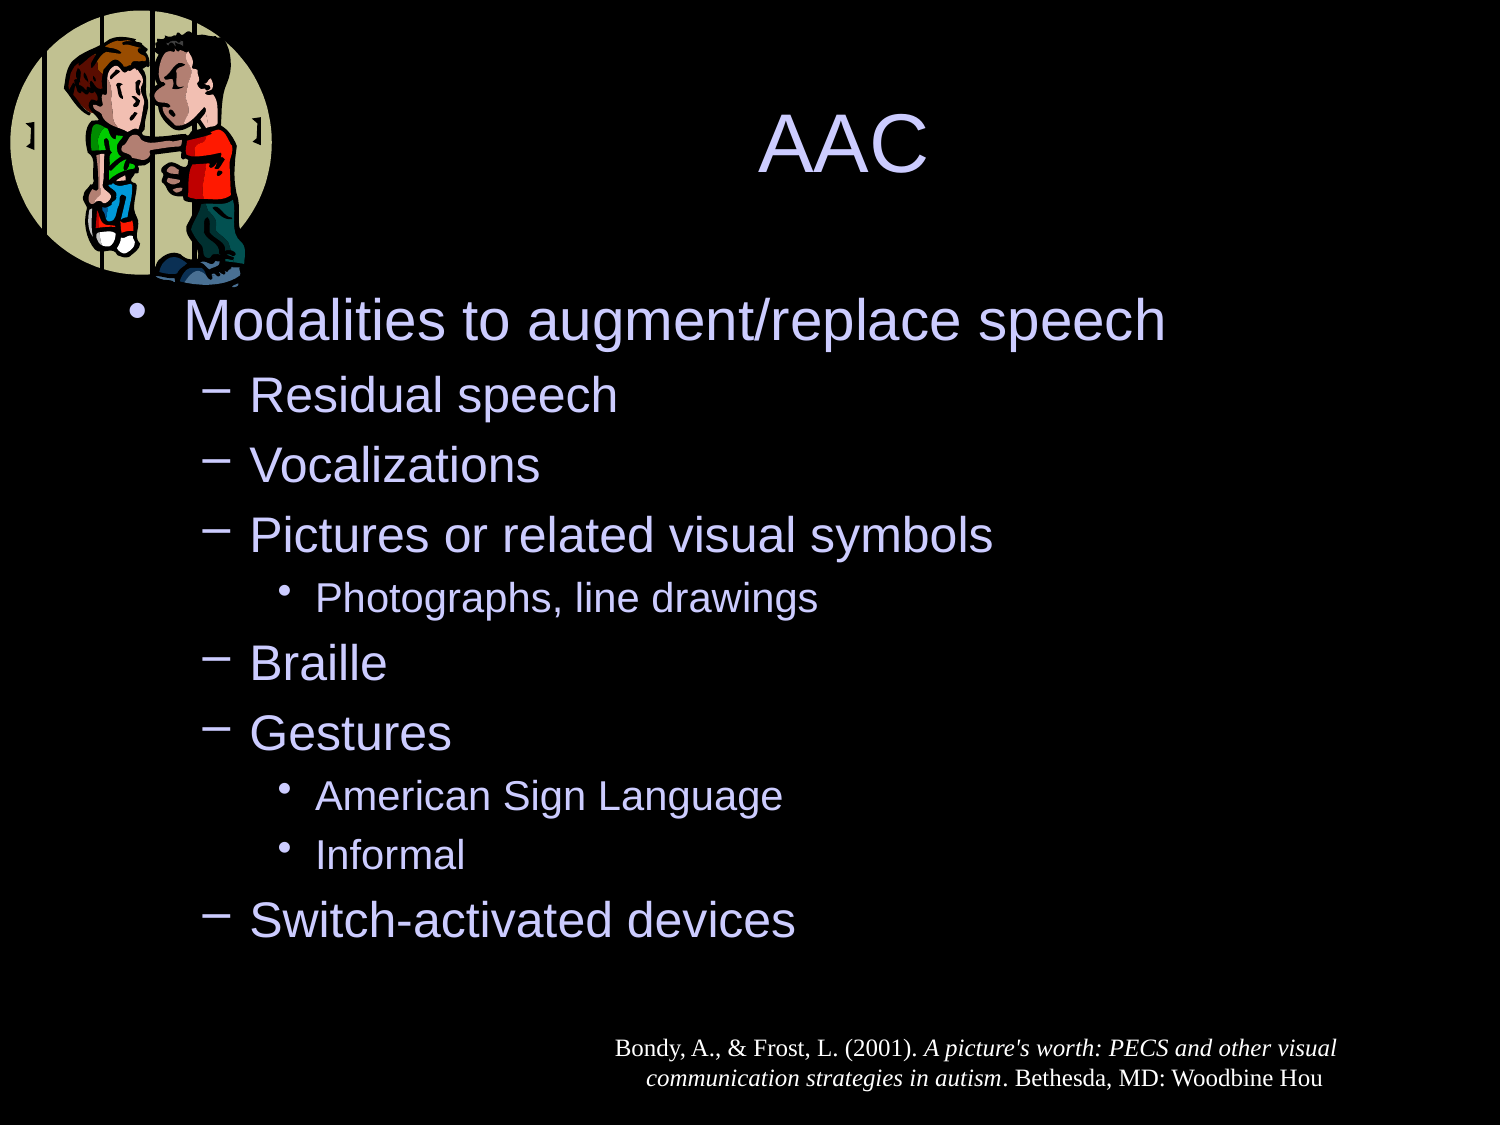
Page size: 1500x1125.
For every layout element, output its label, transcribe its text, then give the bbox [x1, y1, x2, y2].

title AAC [299, 99, 1388, 274]
picture [0, 0, 283, 296]
list Modalities to augment/replace speech Residual speech Vocalizations Pictures or related visual symbols Photographs, line drawings Braille Gestures American Sign Language Informal Switch-activated devices [112, 274, 1388, 1001]
text_box Bondy, A., & Frost, L. (2001). A picture's worth: PECS and other visual communication strategies in autism. Bethesda, MD: Woodbine House. [599, 1024, 1500, 1099]
